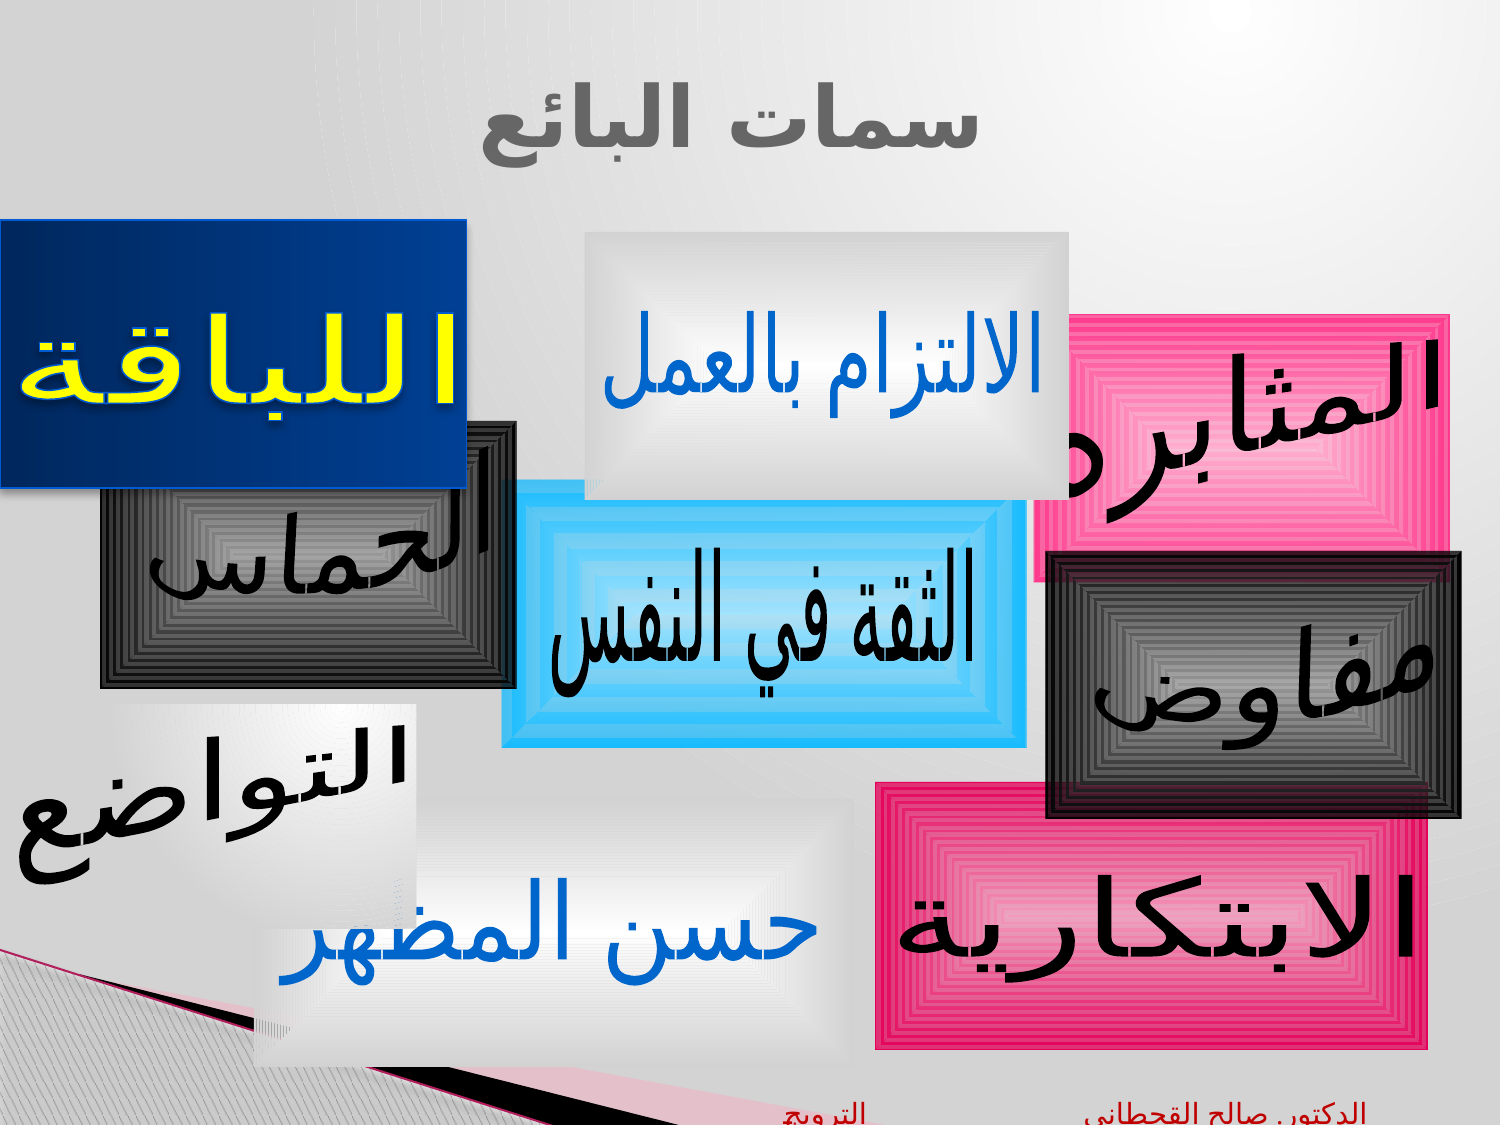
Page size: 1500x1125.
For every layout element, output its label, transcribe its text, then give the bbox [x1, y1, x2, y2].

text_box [253, 798, 855, 1067]
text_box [1033, 314, 1451, 583]
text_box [874, 781, 1429, 1051]
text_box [100, 420, 517, 689]
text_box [584, 231, 1070, 500]
footer الترويج الدكتور. صالح القحطاني [585, 1083, 1383, 1125]
title سمات البائع [206, 54, 1257, 173]
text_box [0, 219, 467, 489]
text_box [501, 479, 1027, 748]
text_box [0, 703, 417, 929]
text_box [1045, 550, 1462, 819]
